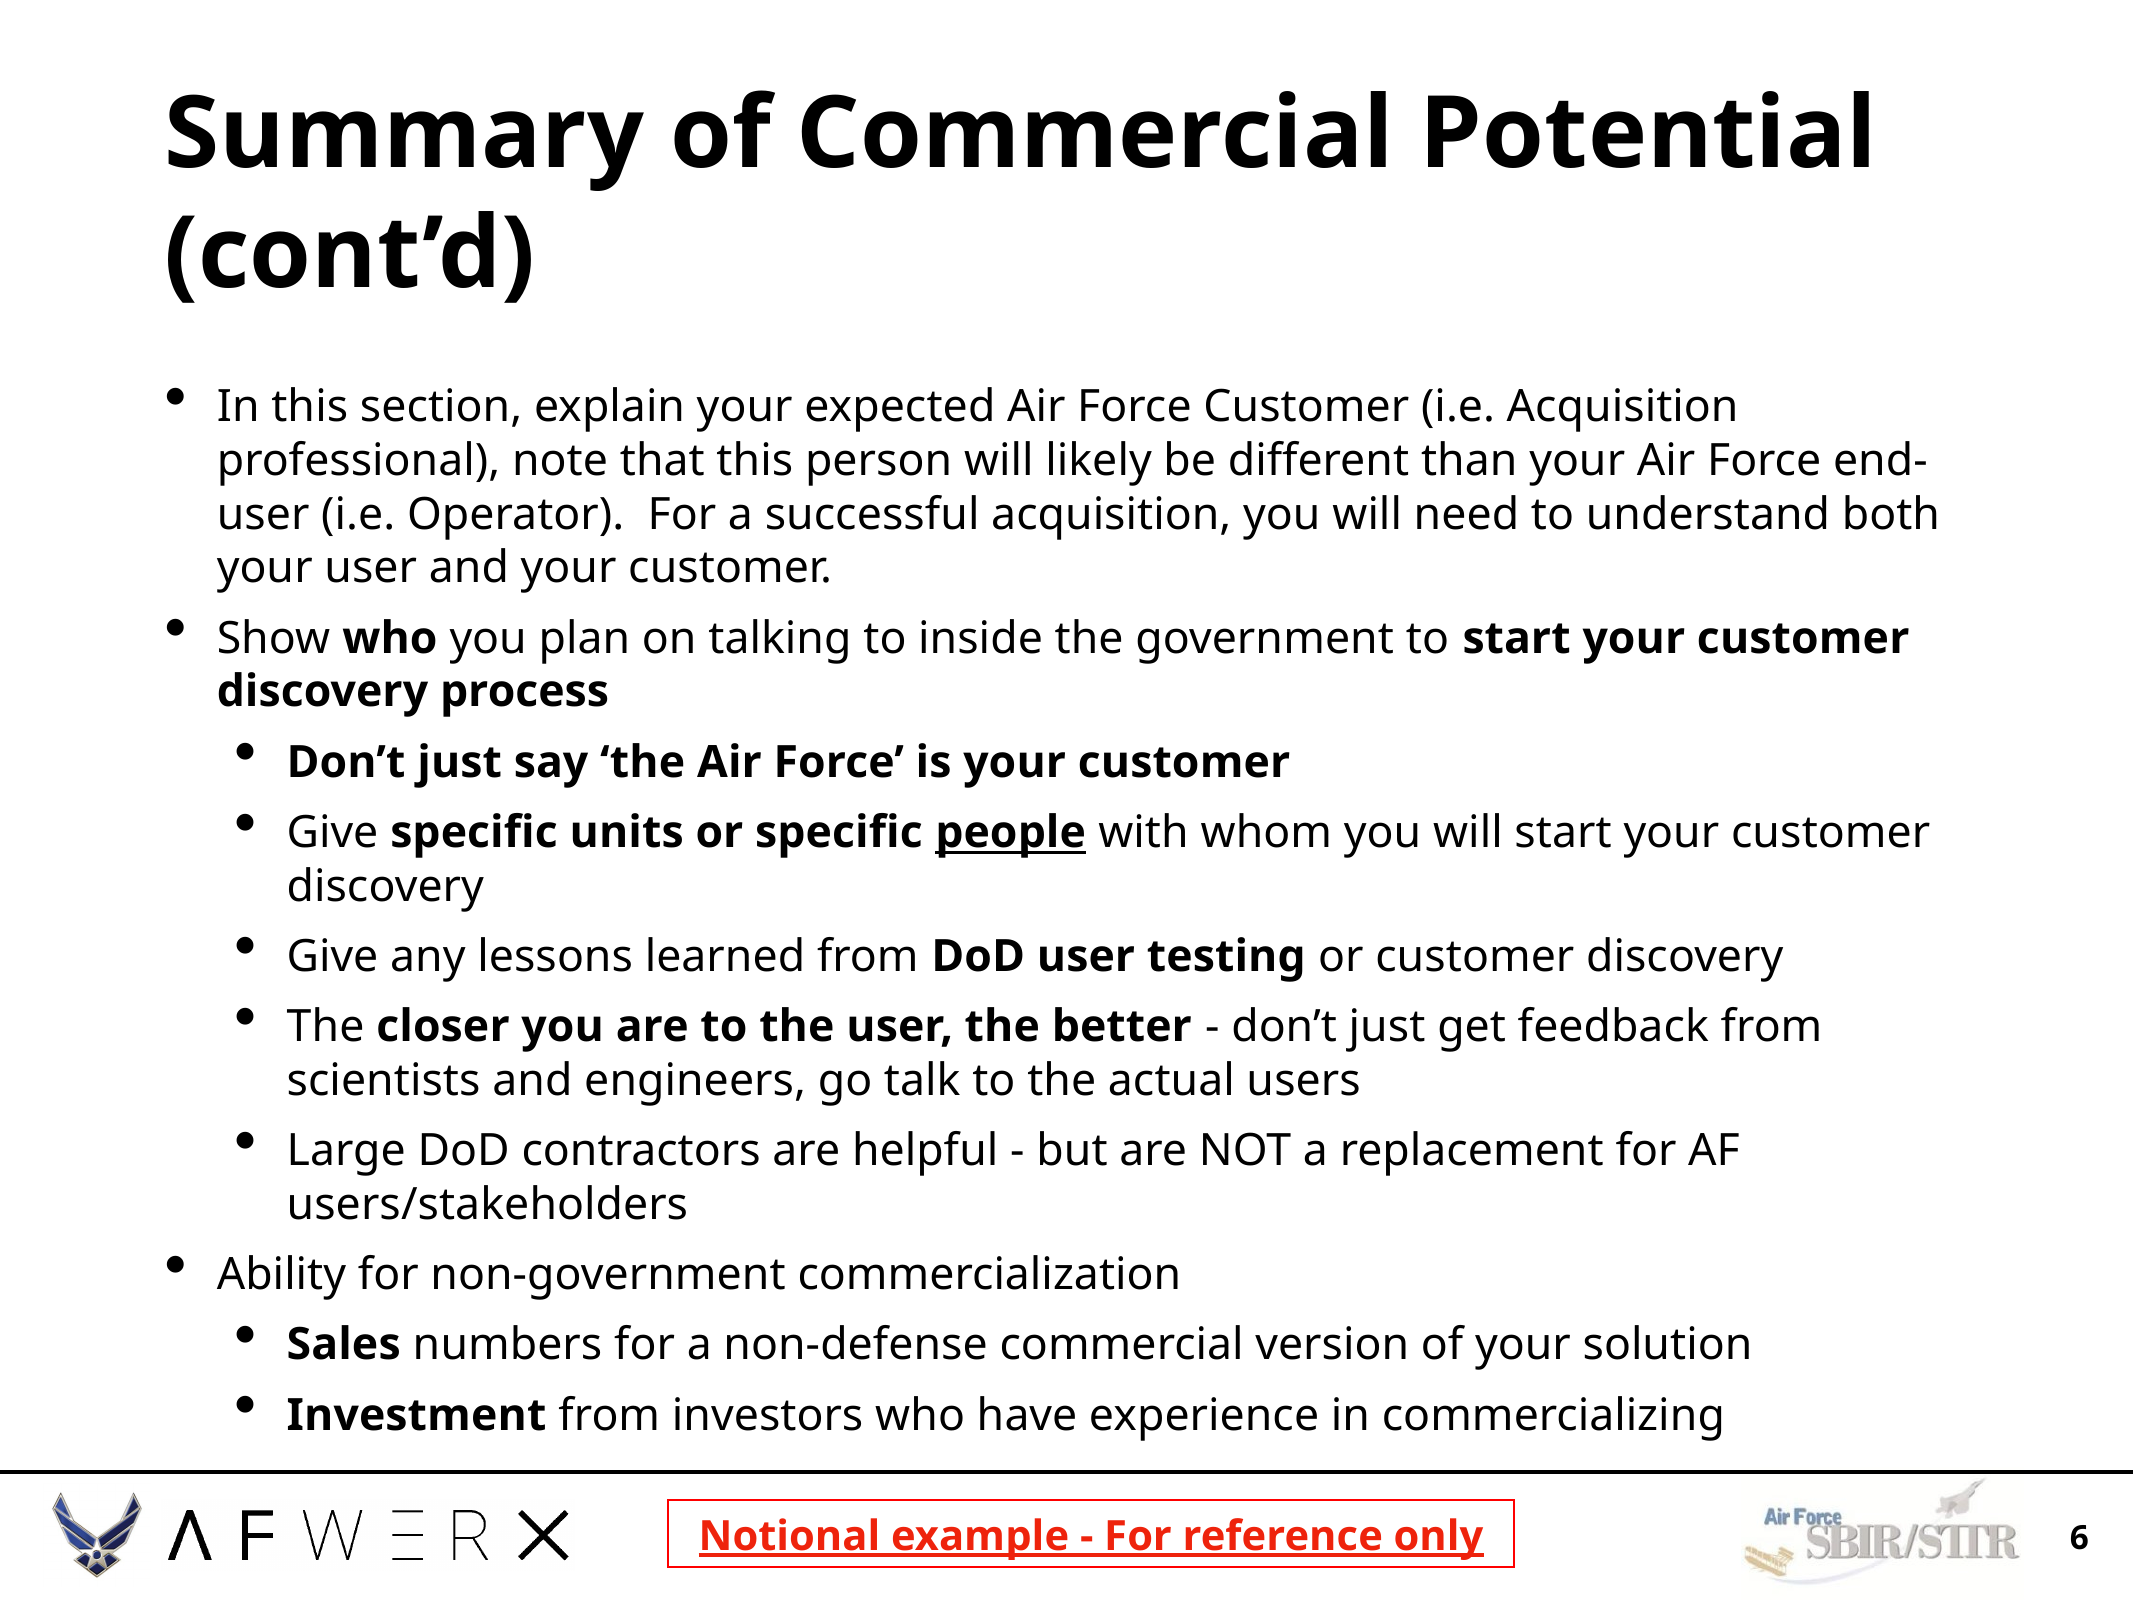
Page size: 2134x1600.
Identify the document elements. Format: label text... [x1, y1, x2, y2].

text_box Most Phase I companies do have these costs. Provide estimates and top-level details of your estimated travel costs. (The actual values are likely to be different than these estimates, and that is okay.) [1741, 1474, 2024, 1600]
picture [43, 1483, 151, 1587]
list In this section, explain your expected Air Force Customer (i.e. Acquisition professional), note that this person will likely be different than your Air Force end-user (i.e. Operator). For a successful acquisition, you will need to understand both your user and your customer. Show who you plan on talking to inside the government to start your customer discovery process Don’t just say ‘the Air Force’ is your customer Give specific units or specific people with whom you will start your customer discovery Give any lessons learned from DoD user testing or customer discovery The closer you are to the user, the better - don’t just get feedback from scientists and engineers, go talk to the actual users Large DoD contractors are helpful - but are NOT a replacement for AF users/stakeholders Ability for non-government commercialization Sales numbers for a non-defense commercial version of your solution Investment from investors who have experience in commercializing [155, 368, 2006, 1457]
title Summary of Commercial Potential (cont’d) [155, 41, 1978, 334]
